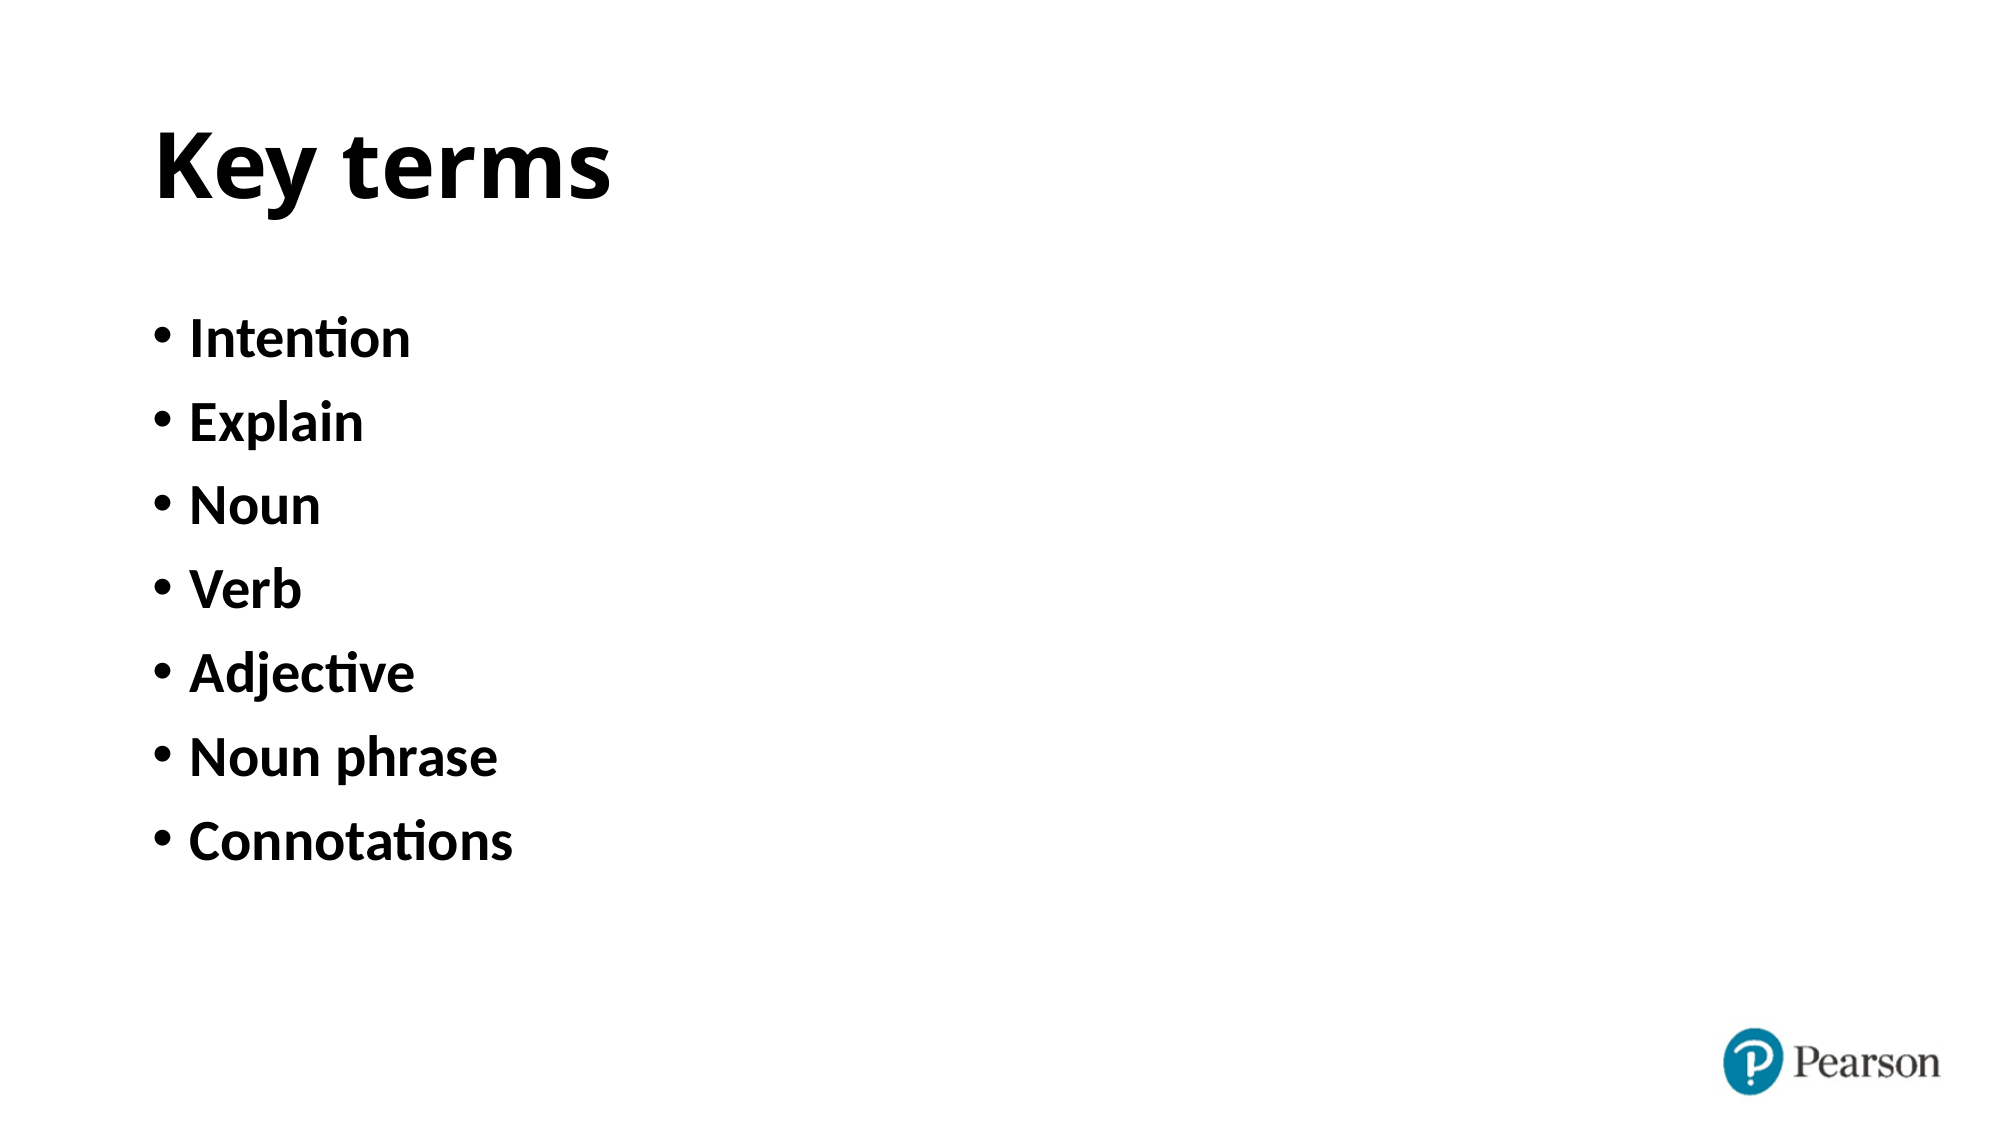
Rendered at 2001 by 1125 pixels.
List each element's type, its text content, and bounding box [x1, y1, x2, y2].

title Key terms [137, 59, 1863, 278]
list Intention Explain Noun Verb Adjective Noun phrase Connotations [137, 299, 1863, 1014]
picture [1713, 1013, 1951, 1106]
